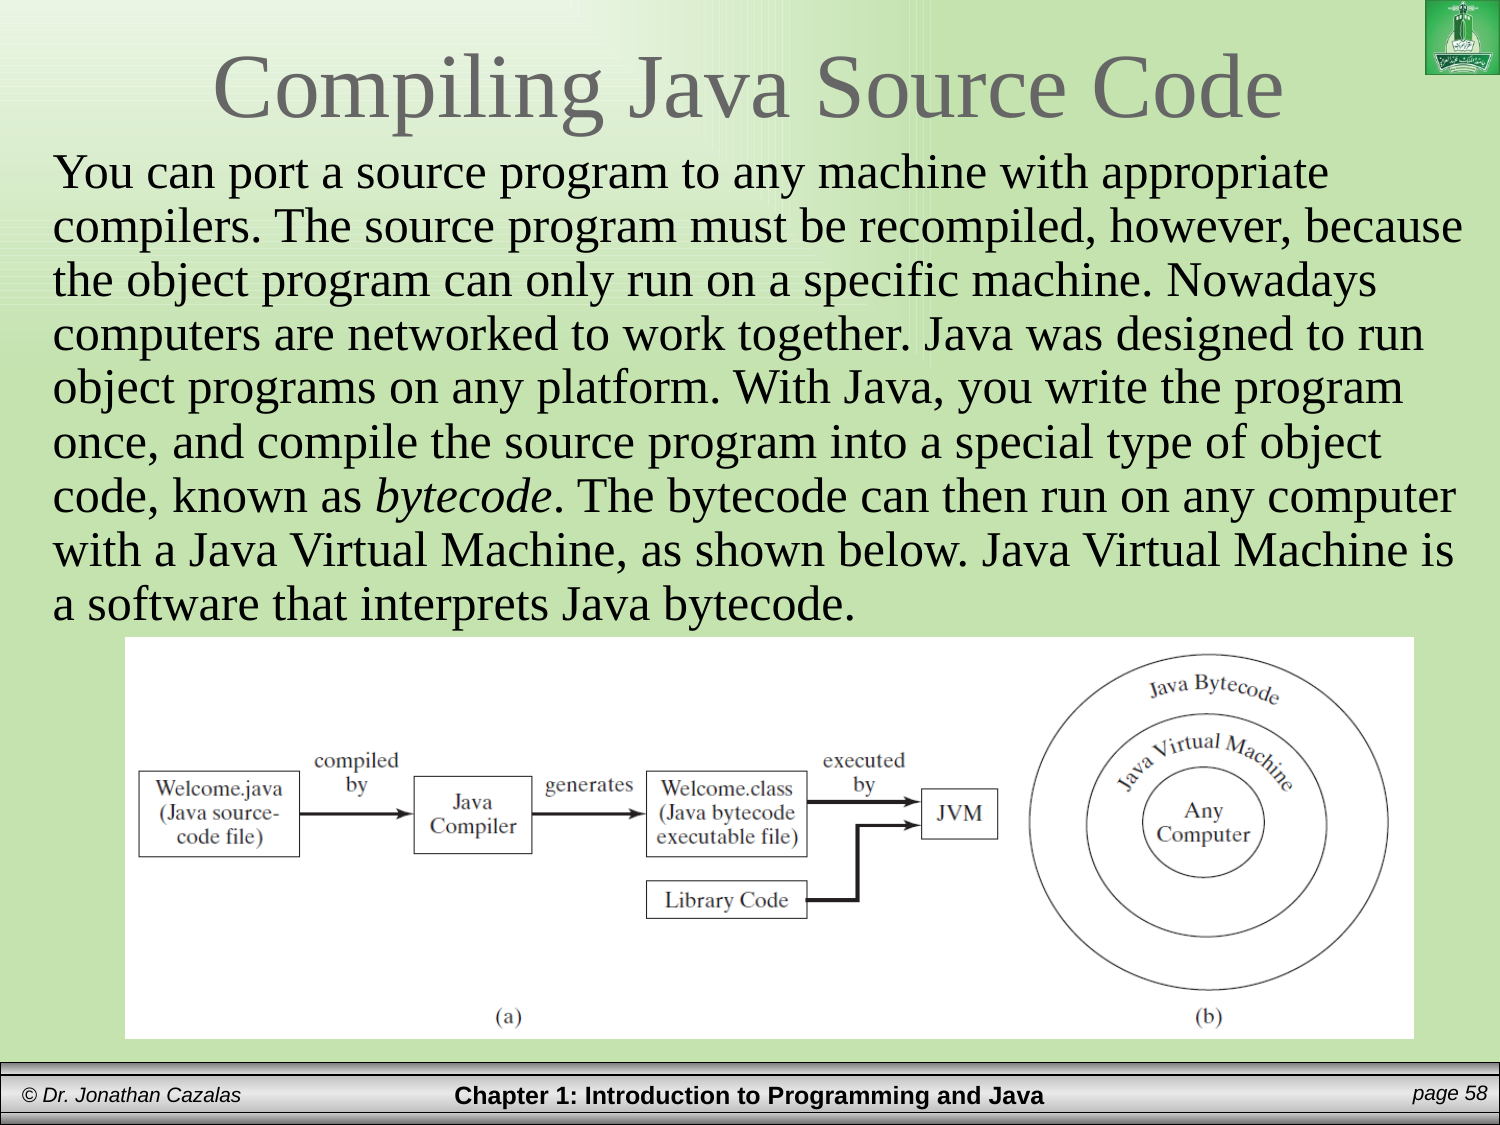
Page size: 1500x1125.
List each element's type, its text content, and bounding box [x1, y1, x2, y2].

picture [124, 637, 1414, 1039]
picture [1425, 0, 1500, 75]
text_box Compiling Java Source Code [112, 37, 1388, 125]
text_box You can port a source program to any machine with appropriate compilers. The source program must be recompiled, however, because the object program can only run on a specific machine. Nowadays computers are networked to work together. Java was designed to run object programs on any platform. With Java, you write the program once, and compile the source program into a special type of object code, known as bytecode. The bytecode can then run on any computer with a Java Virtual Machine, as shown below. Java Virtual Machine is a software that interprets Java bytecode. [37, 137, 1500, 663]
